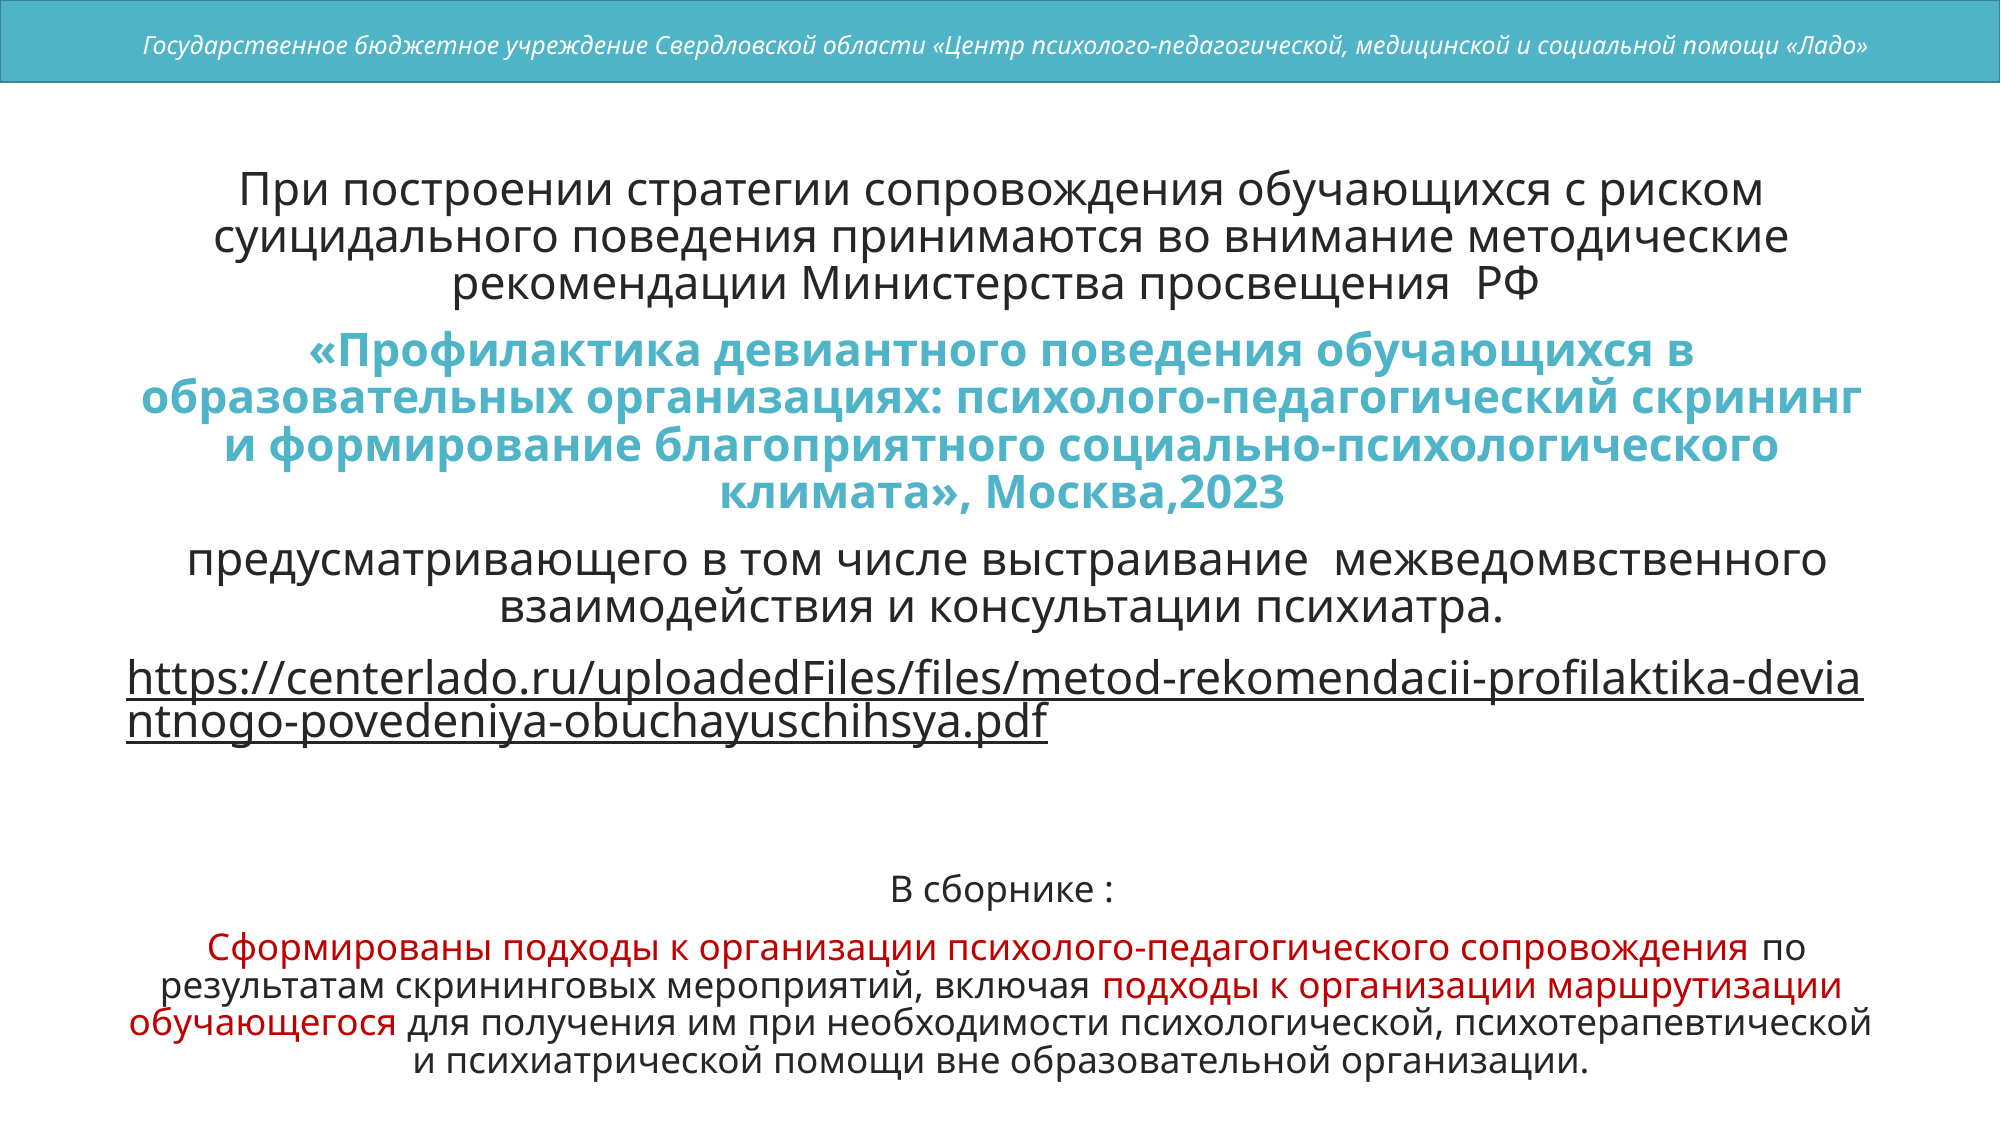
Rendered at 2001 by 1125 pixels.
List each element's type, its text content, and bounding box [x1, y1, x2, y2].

list При построении стратегии сопровождения обучающихся с риском суицидального поведения принимаются во внимание методические рекомендации Министерства просвещения РФ «Профилактика девиантного поведения обучающихся в образовательных организациях: психолого-педагогический скрининг и формирование благоприятного социально-психологического климата», Москва,2023 предусматривающего в том числе выстраивание межведомвственного взаимодействия и консультации психиатра. https://centerlado.ru/uploadedFiles/files/metod-rekomendacii-profilaktika-deviantnogo-povedeniya-obuchayuschihsya.pdf В сборнике : Сформированы подходы к организации психолого-педагогического сопровождения по результатам скрининговых мероприятий, включая подходы к организации маршрутизации обучающегося для получения им при необходимости психологической, психотерапевтической и психиатрической помощи вне образовательной организации. [110, 160, 1894, 1057]
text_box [0, 0, 2000, 83]
